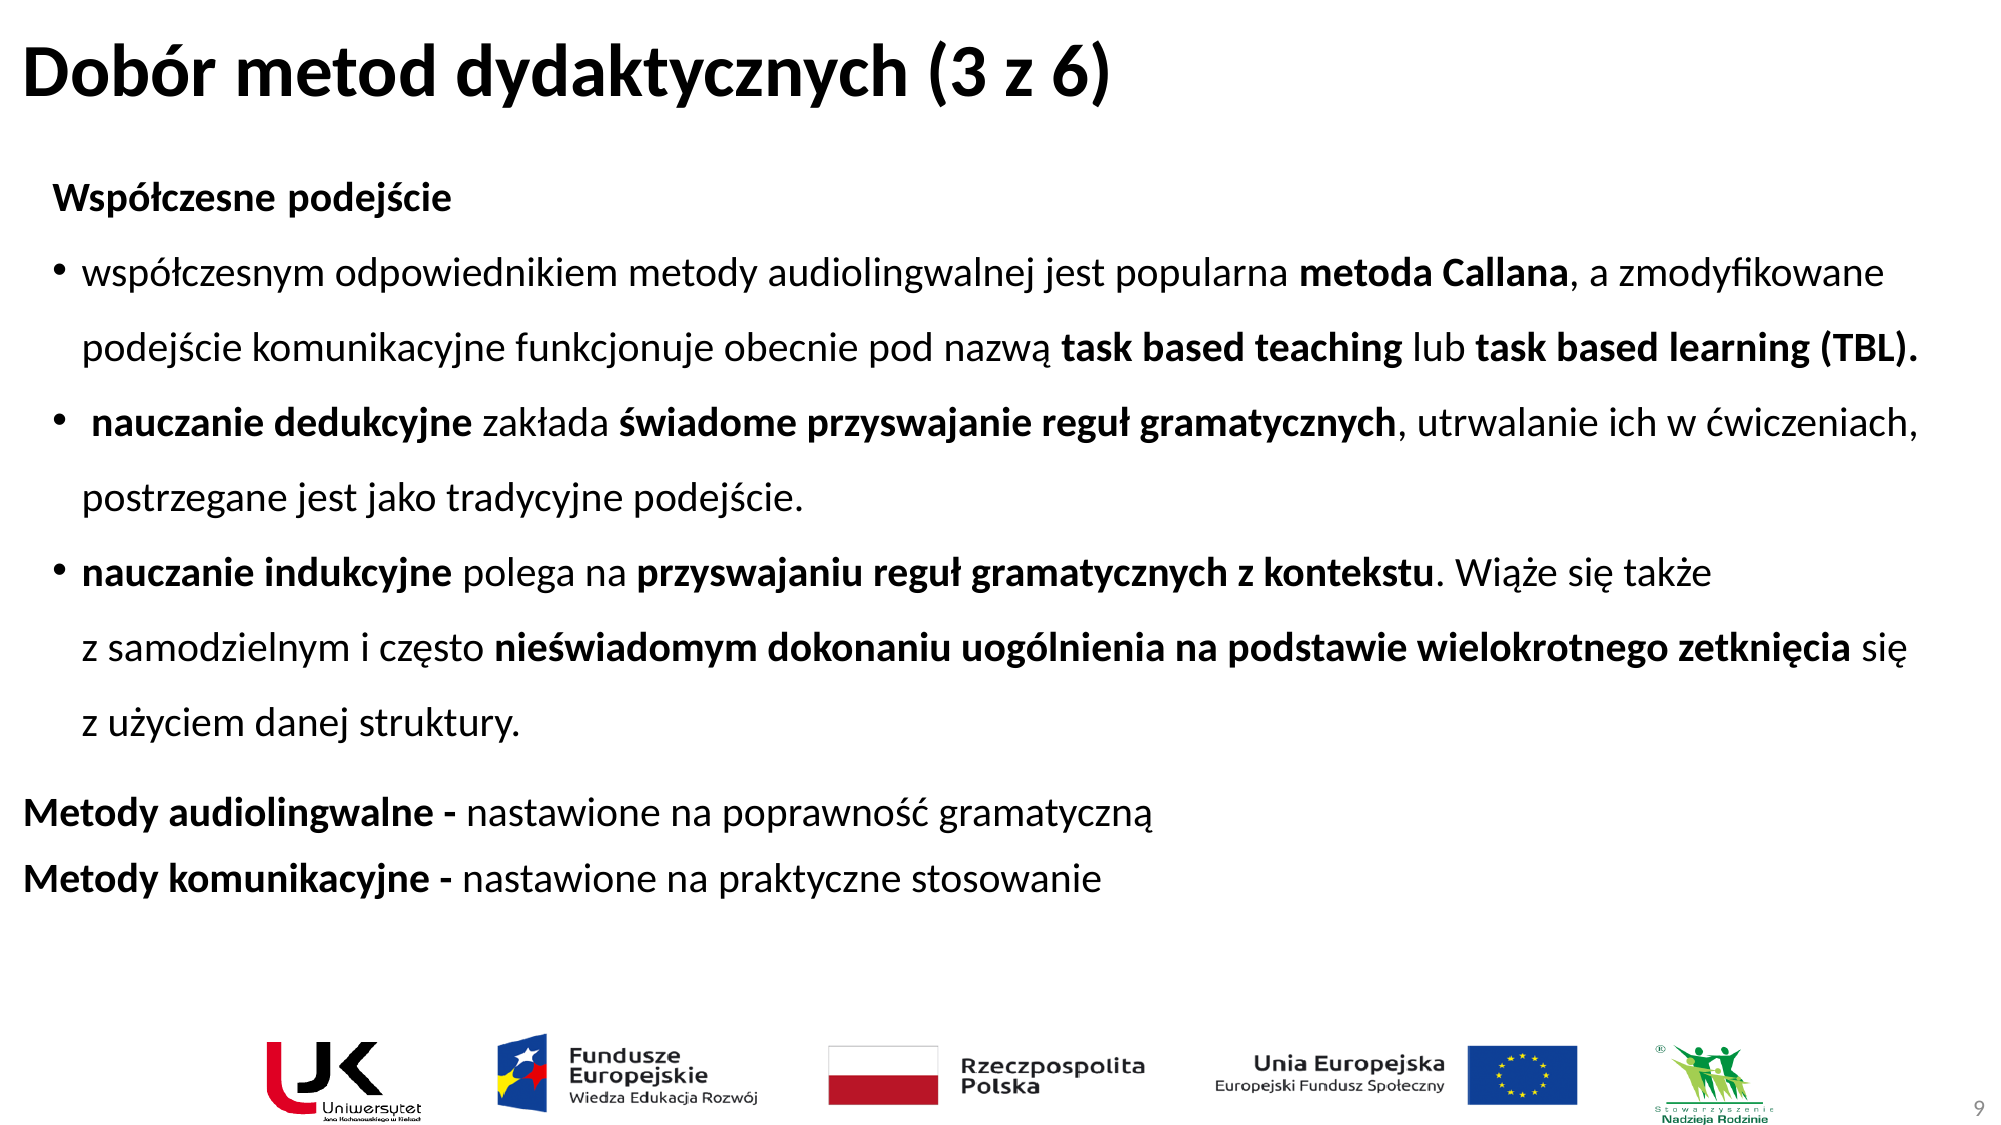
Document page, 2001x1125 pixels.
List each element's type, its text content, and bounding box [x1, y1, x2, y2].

slide_number 9 [1832, 1089, 2000, 1125]
picture [266, 1042, 421, 1122]
picture [1655, 1044, 1774, 1125]
list Współczesne podejście współczesnym odpowiednikiem metody audiolingwalnej jest popularna metoda Callana, a zmodyfikowane podejście komunikacyjne funkcjonuje obecnie pod nazwą task based teaching lub task based learning (TBL). nauczanie dedukcyjne zakłada świadome przyswajanie reguł gramatycznych, utrwalanie ich w ćwiczeniach, postrzegane jest jako tradycyjne podejście. nauczanie indukcyjne polega na przyswajaniu reguł gramatycznych z kontekstu. Wiąże się także z samodzielnym i często nieświadomym dokonaniu uogólnienia na podstawie wielokrotnego zetknięcia się z użyciem danej struktury. Metody audiolingwalne - nastawione na poprawność gramatyczną Metody komunikacyjne - nastawione na praktyczne stosowanie [22, 144, 1966, 991]
picture [463, 1004, 1613, 1125]
title Dobór metod dydaktycznych (3 z 6) [22, 0, 1547, 133]
